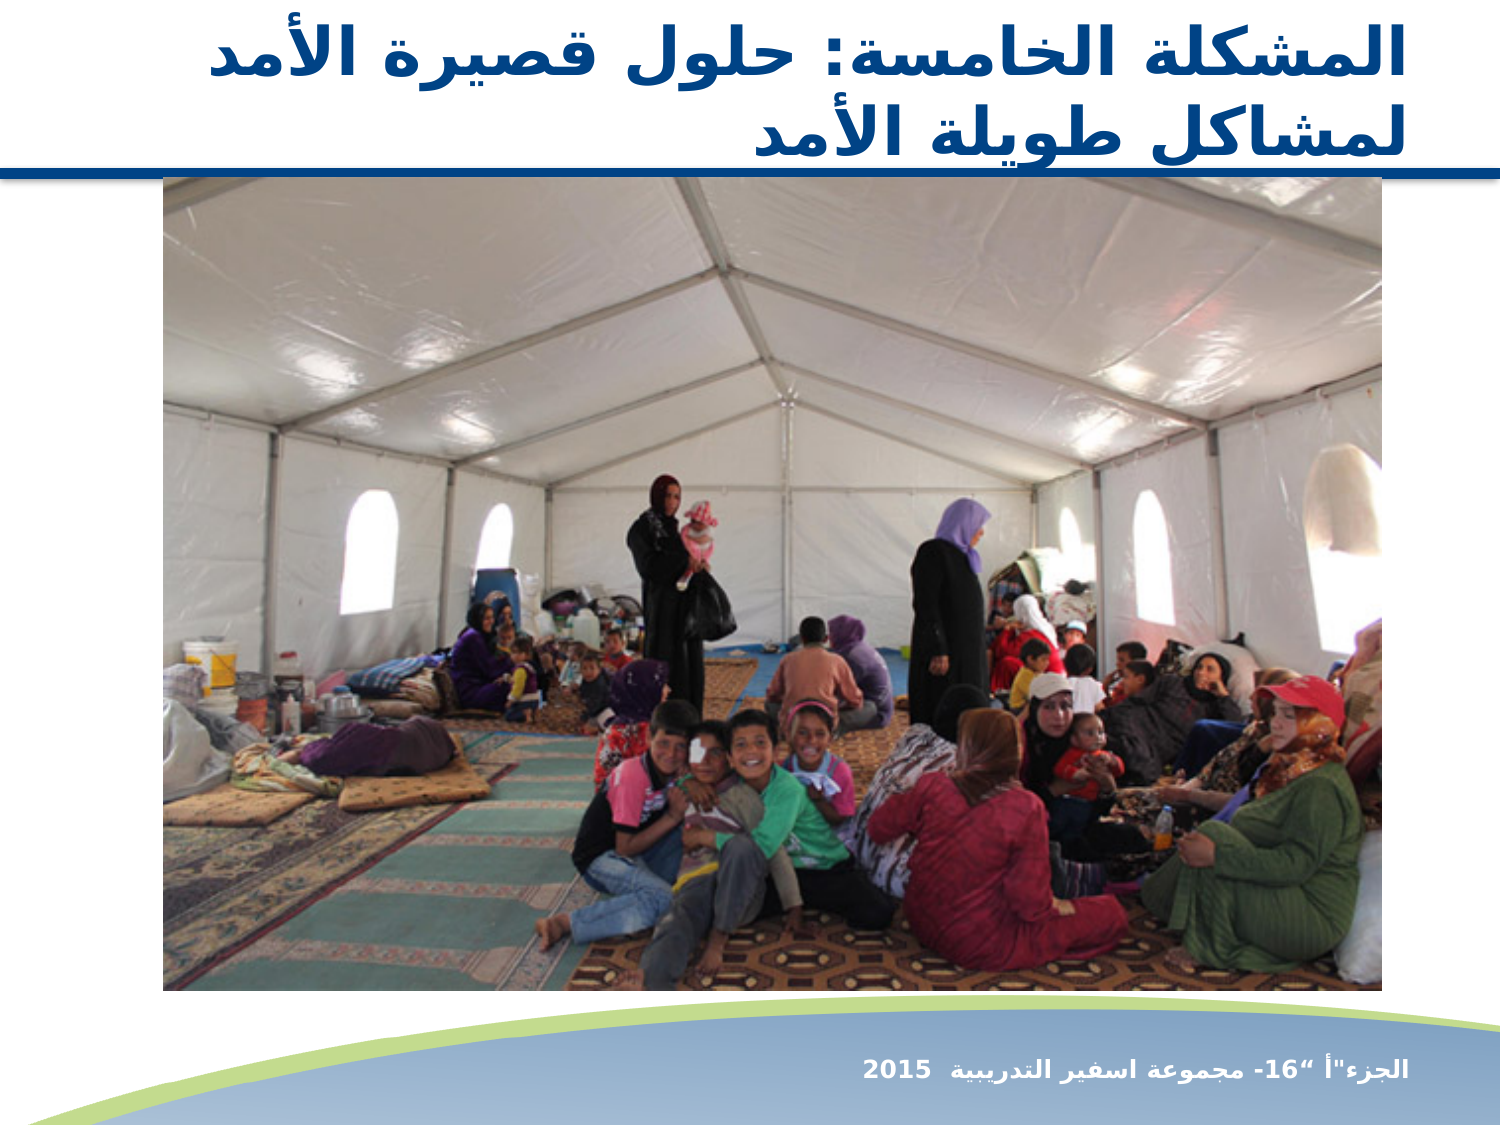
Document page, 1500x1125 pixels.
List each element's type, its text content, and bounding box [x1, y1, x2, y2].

title المشكلة الخامسة: حلول قصيرة الأمد لمشاكل طويلة الأمد [75, 0, 1425, 178]
picture [163, 177, 1382, 991]
picture [0, 993, 1500, 1125]
footer الجزء"أ “16- مجموعة اسفير التدريبية 2015 [438, 1038, 1425, 1099]
